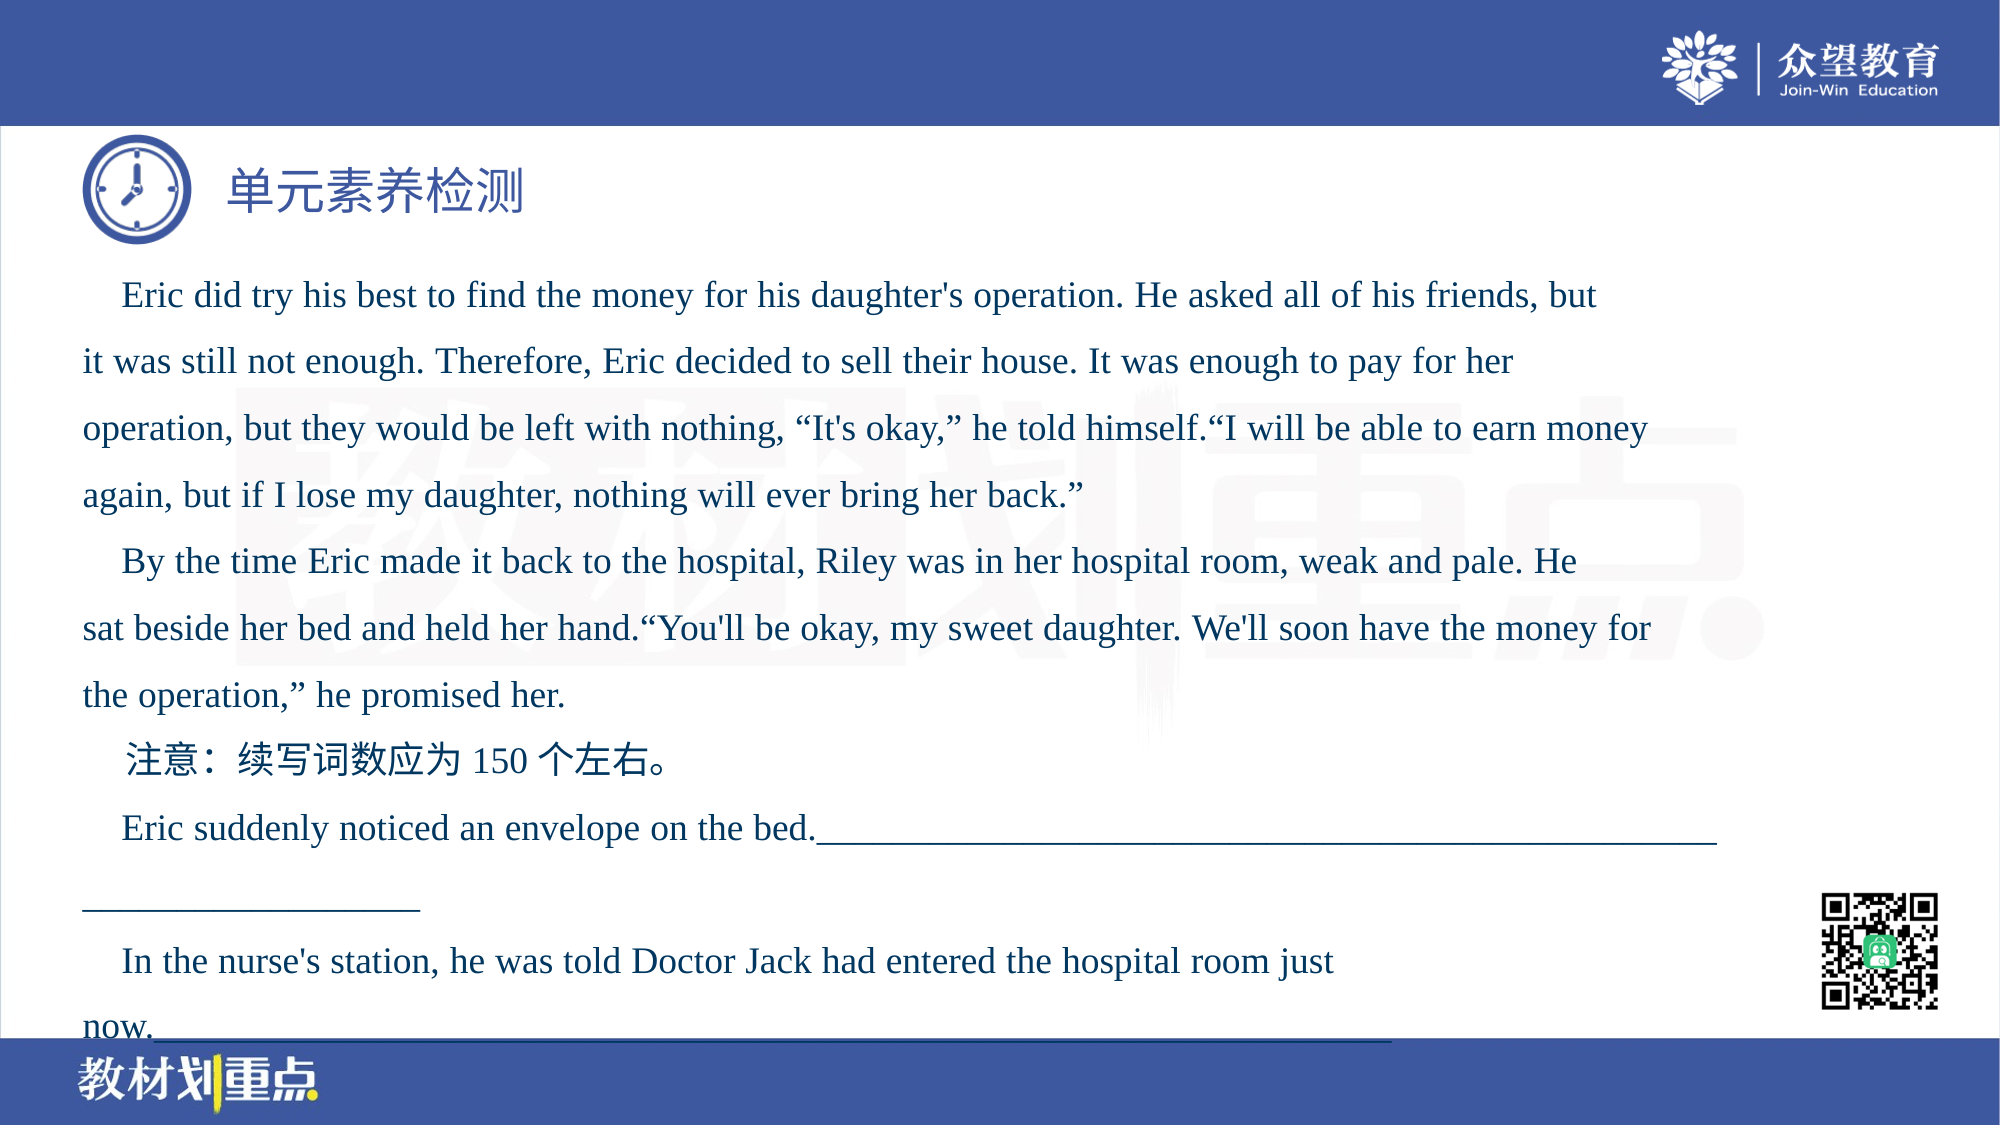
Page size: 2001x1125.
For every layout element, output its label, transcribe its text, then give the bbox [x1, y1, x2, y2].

picture [0, 0, 2000, 1125]
text_box Eric did try his best to find the money for his daughter's operation. He asked all of his friends, but it was still not enough. Therefore, Eric decided to sell their house. It was enough to pay for her operation, but they would be left with nothing, “It's okay,” he told himself.“I will be able to earn money again, but if I lose my daughter, nothing will ever bring her back.” By the time Eric made it back to the hospital, Riley was in her hospital room, weak and pale. He sat beside her bed and held her hand.“You'll be okay, my sweet daughter. We'll soon have the money for the operation,” he promised her. 注意：续写词数应为150个左右。 Eric suddenly noticed an envelope on the bed.________________________________________________ __________________ In the nurse's station, he was told Doctor Jack had entered the hospital room just now.__________________________________________________________________ [82, 247, 1817, 1040]
